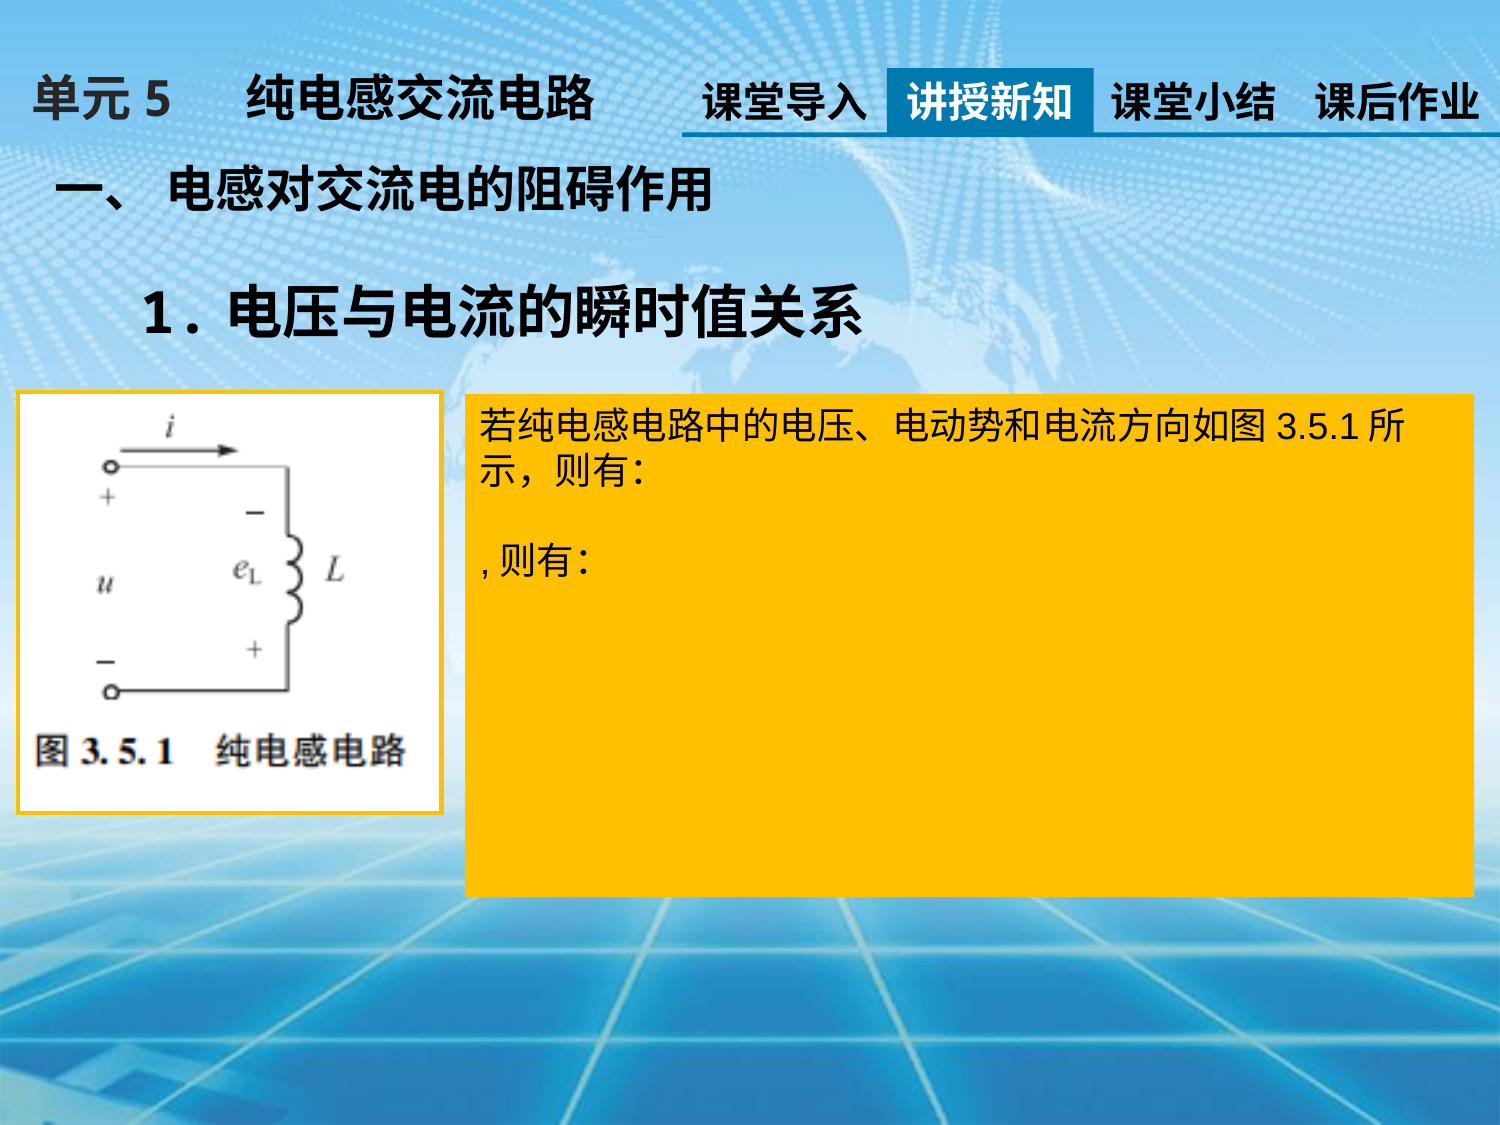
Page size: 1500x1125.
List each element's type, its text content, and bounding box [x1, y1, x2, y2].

text_box 一、 电感对交流电的阻碍作用 [19, 173, 751, 287]
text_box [16, 59, 1500, 135]
text_box 1.电压与电流的瞬时值关系 [126, 268, 881, 353]
picture [0, 0, 1500, 1125]
